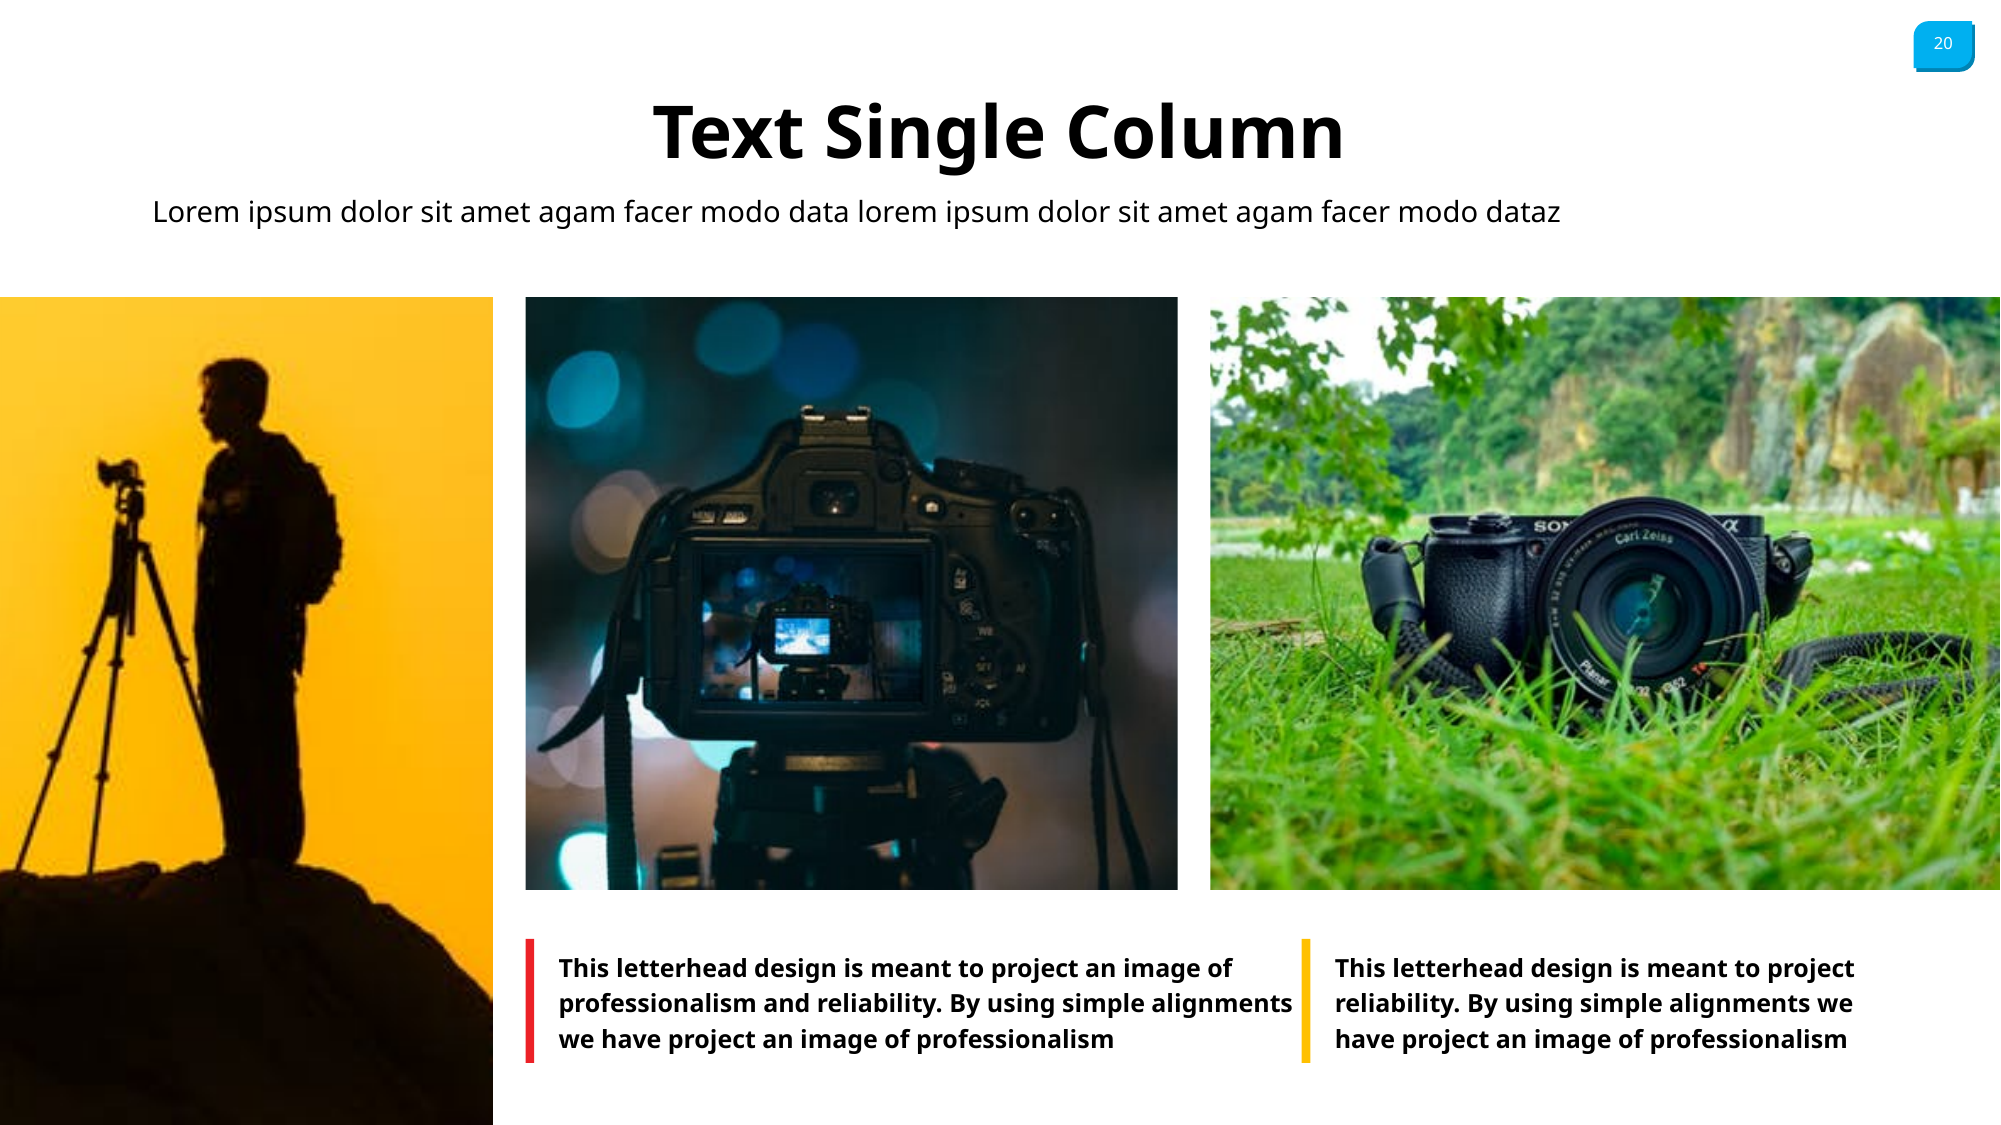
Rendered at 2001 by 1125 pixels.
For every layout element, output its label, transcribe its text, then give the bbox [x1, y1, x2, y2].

picture [525, 297, 1178, 890]
picture [1210, 297, 2000, 890]
picture [0, 297, 493, 1125]
title Text Single Column [137, 78, 1863, 186]
text_box This letterhead design is meant to project reliability. By using simple alignments we have project an image of professionalism [1320, 938, 1931, 1062]
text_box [525, 938, 1320, 1063]
subtitle Lorem ipsum dolor sit amet agam facer modo data lorem ipsum dolor sit amet agam facer modo dataz [137, 186, 1863, 227]
